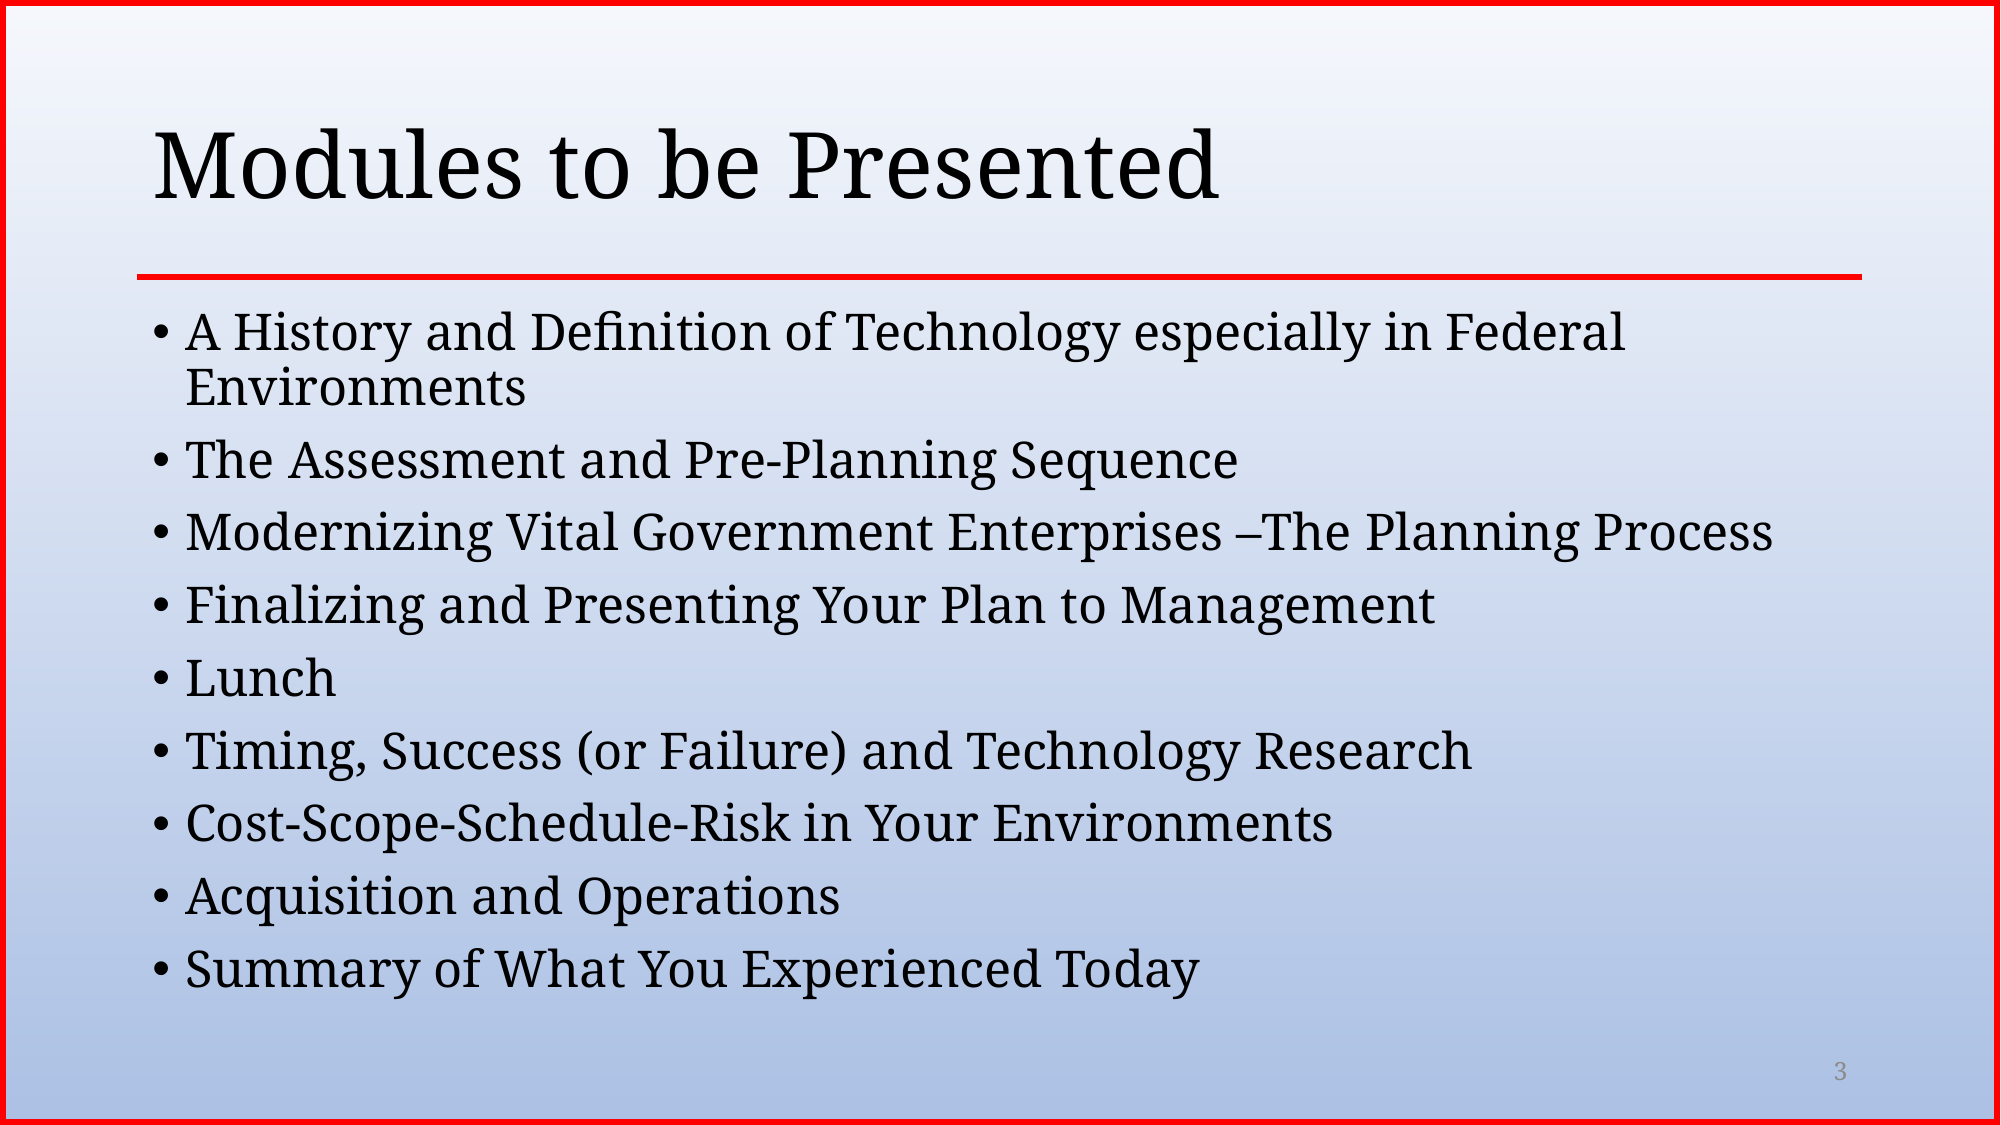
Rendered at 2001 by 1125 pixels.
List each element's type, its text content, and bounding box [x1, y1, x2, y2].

list A History and Definition of Technology especially in Federal Environments The Assessment and Pre-Planning Sequence Modernizing Vital Government Enterprises –The Planning Process Finalizing and Presenting Your Plan to Management Lunch Timing, Success (or Failure) and Technology Research Cost-Scope-Schedule-Risk in Your Environments Acquisition and Operations Summary of What You Experienced Today [137, 299, 1938, 1014]
title Modules to be Presented [137, 59, 1863, 278]
slide_number 3 [1412, 1042, 1863, 1103]
